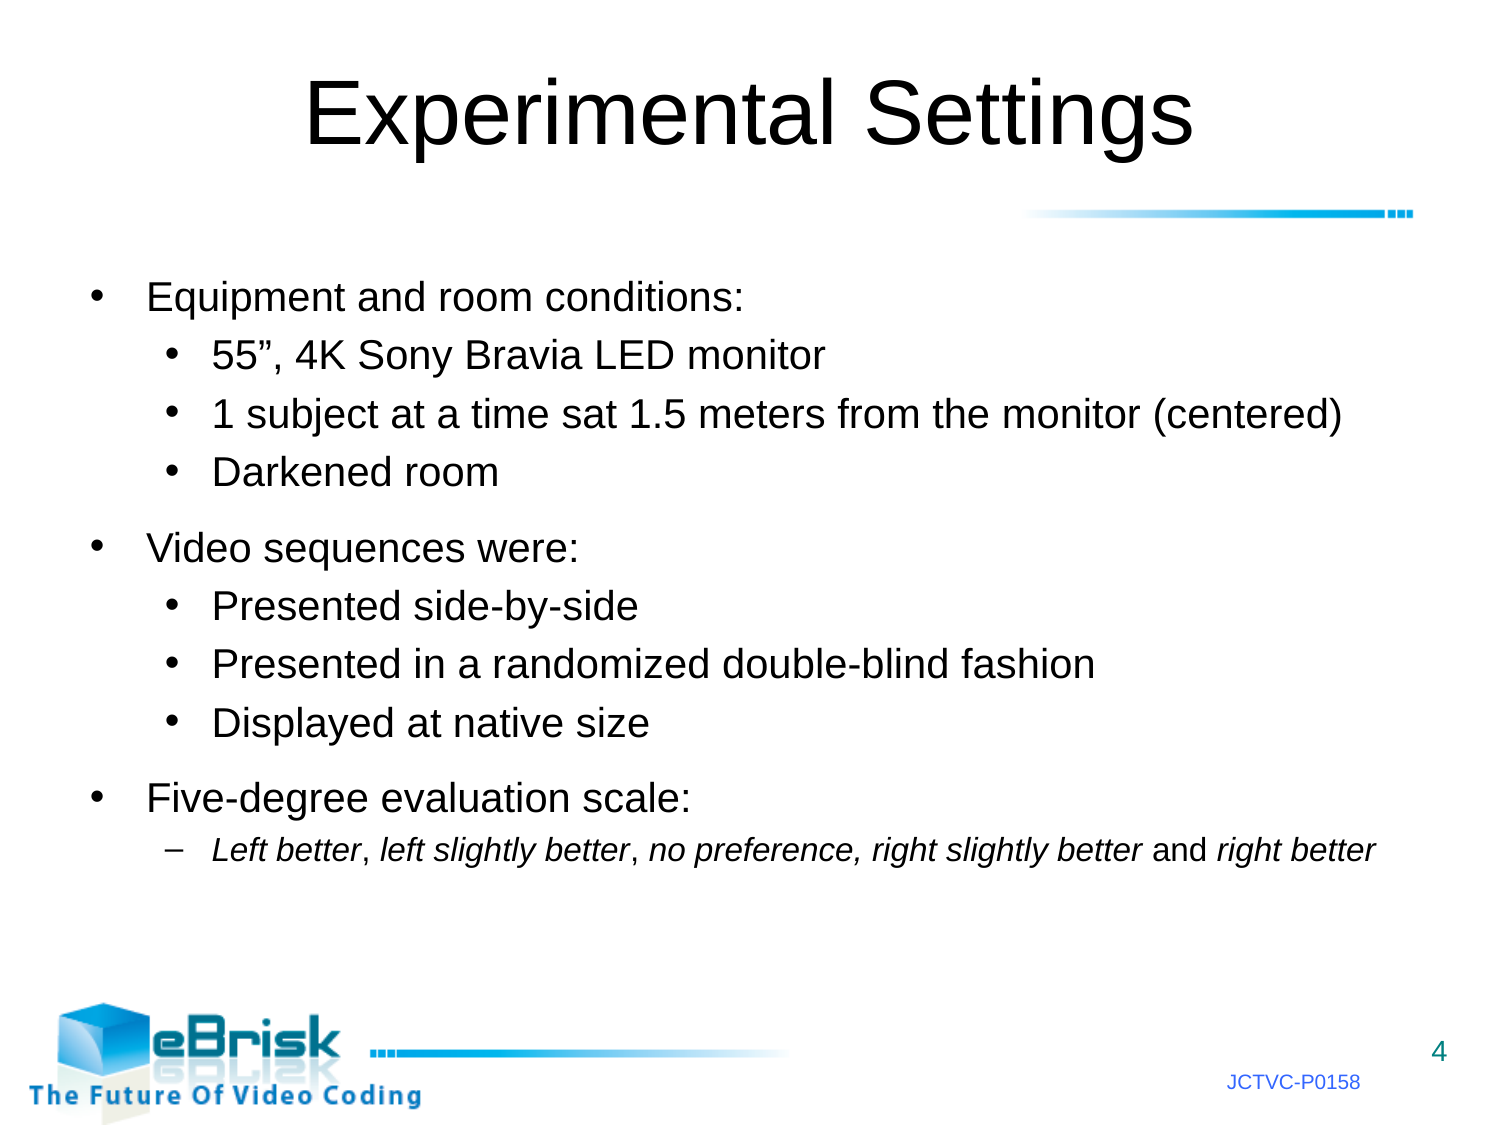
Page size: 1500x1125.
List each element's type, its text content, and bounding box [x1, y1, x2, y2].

slide_number 4 [1112, 1024, 1463, 1104]
title Experimental Settings [75, 45, 1425, 233]
picture [0, 978, 794, 1125]
list Equipment and room conditions: 55”, 4K Sony Bravia LED monitor 1 subject at a time sat 1.5 meters from the monitor (centered) Darkened room Video sequences were: Presented side-by-side Presented in a randomized double-blind fashion Displayed at native size Five-degree evaluation scale: Left better, left slightly better, no preference, right slightly better and right better [75, 262, 1425, 963]
picture [637, 199, 1432, 252]
